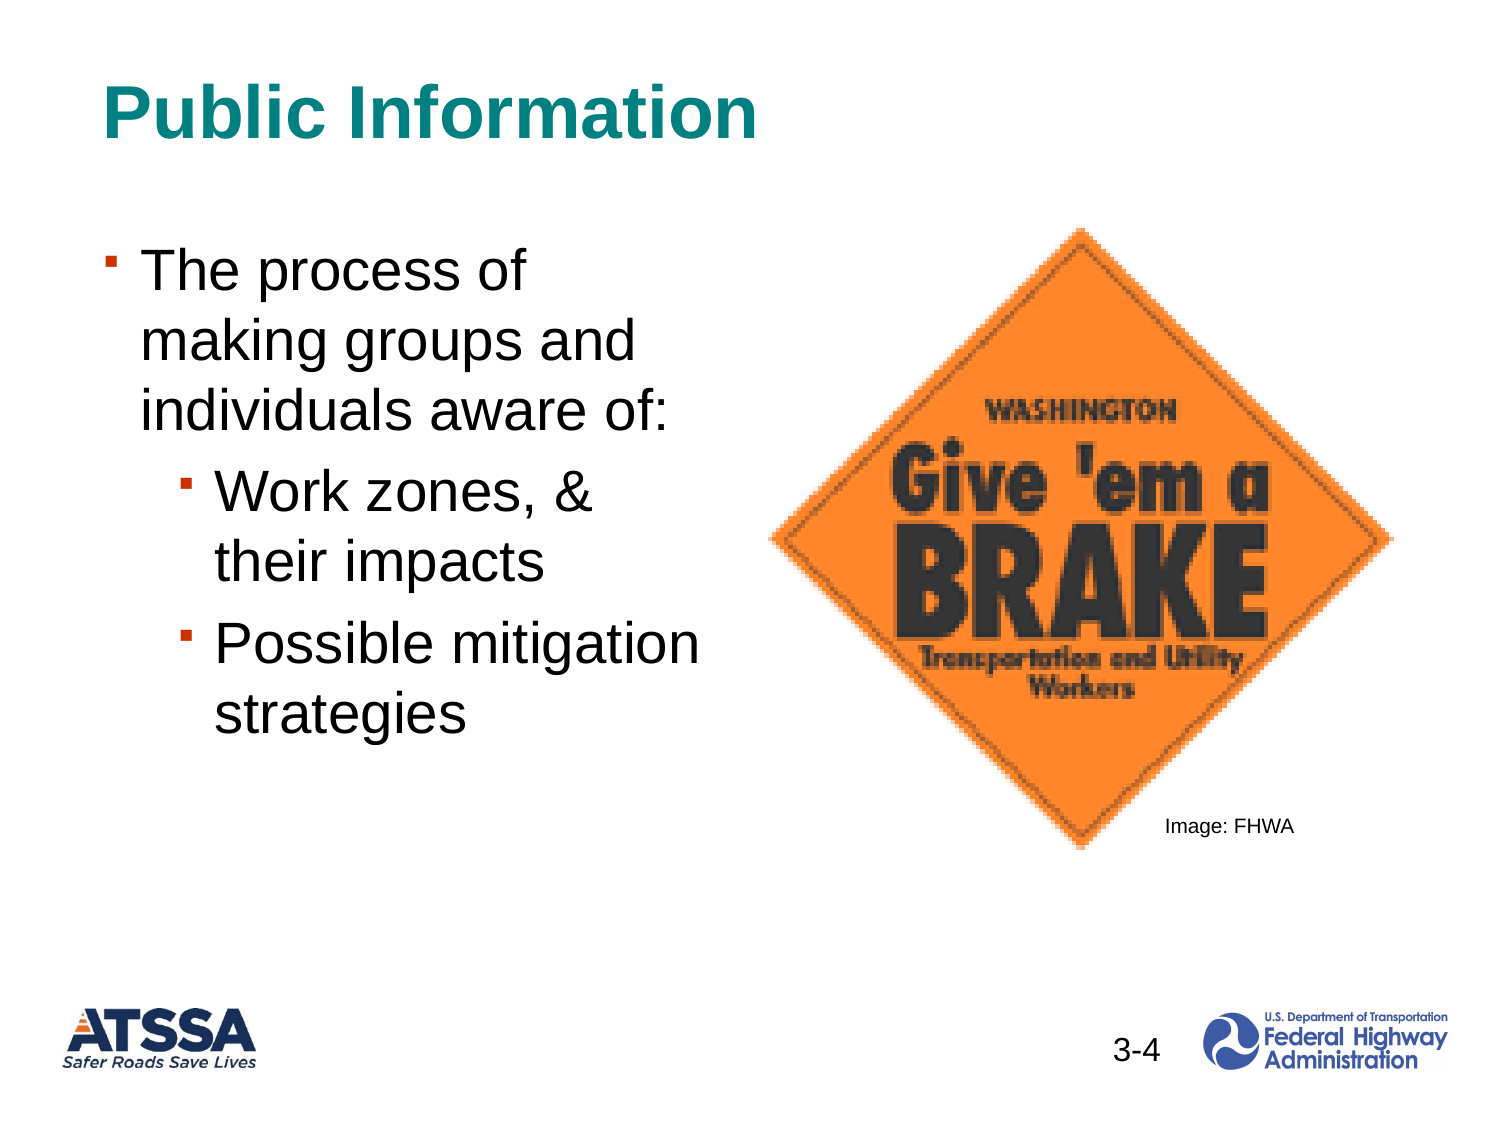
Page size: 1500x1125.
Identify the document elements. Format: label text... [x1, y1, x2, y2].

picture [1200, 1008, 1450, 1072]
picture [768, 224, 1394, 850]
title Public Information [87, 0, 1500, 218]
list The process of making groups and individuals aware of: Work zones, & their impacts Possible mitigation strategies [87, 224, 732, 938]
picture [62, 1008, 256, 1068]
